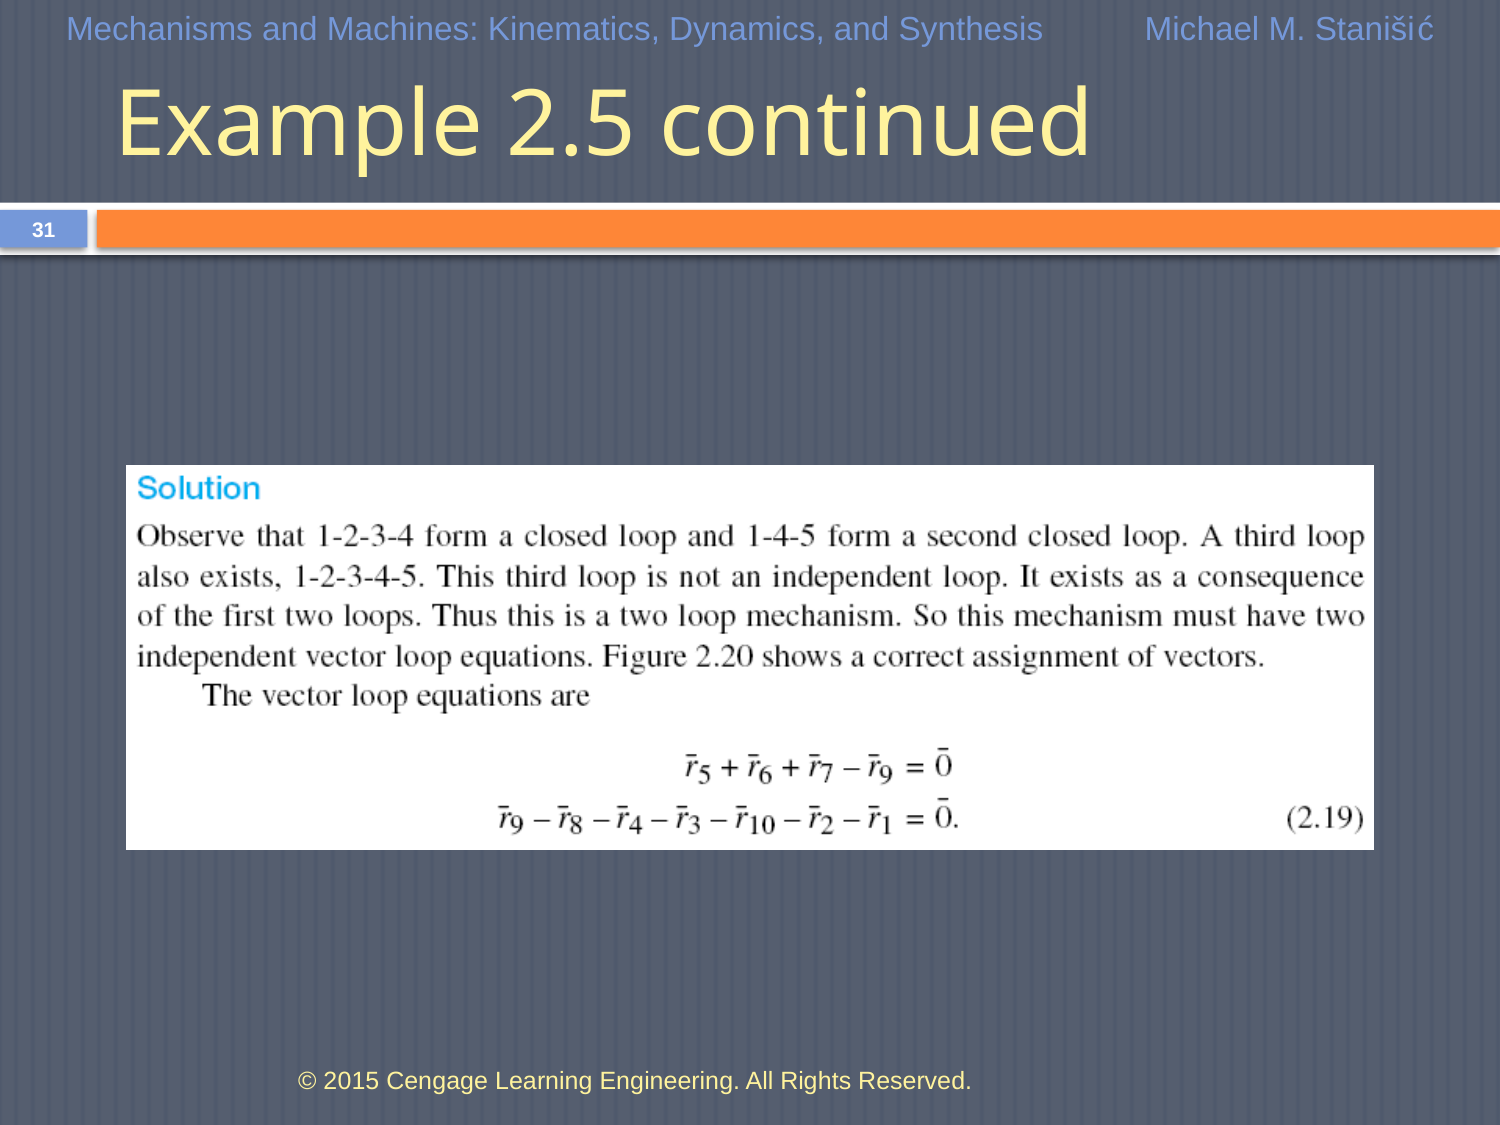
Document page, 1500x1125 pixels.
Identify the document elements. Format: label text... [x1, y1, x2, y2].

text_box Mechanisms and Machines: Kinematics, Dynamics, and Synthesis Michael M. Stanišić [0, 0, 1500, 55]
footer © 2015 Cengage Learning Engineering. All Rights Reserved. [106, 1050, 996, 1110]
picture [126, 465, 1374, 851]
slide_number 31 [0, 208, 88, 249]
title Example 2.5 continued [99, 55, 1438, 201]
